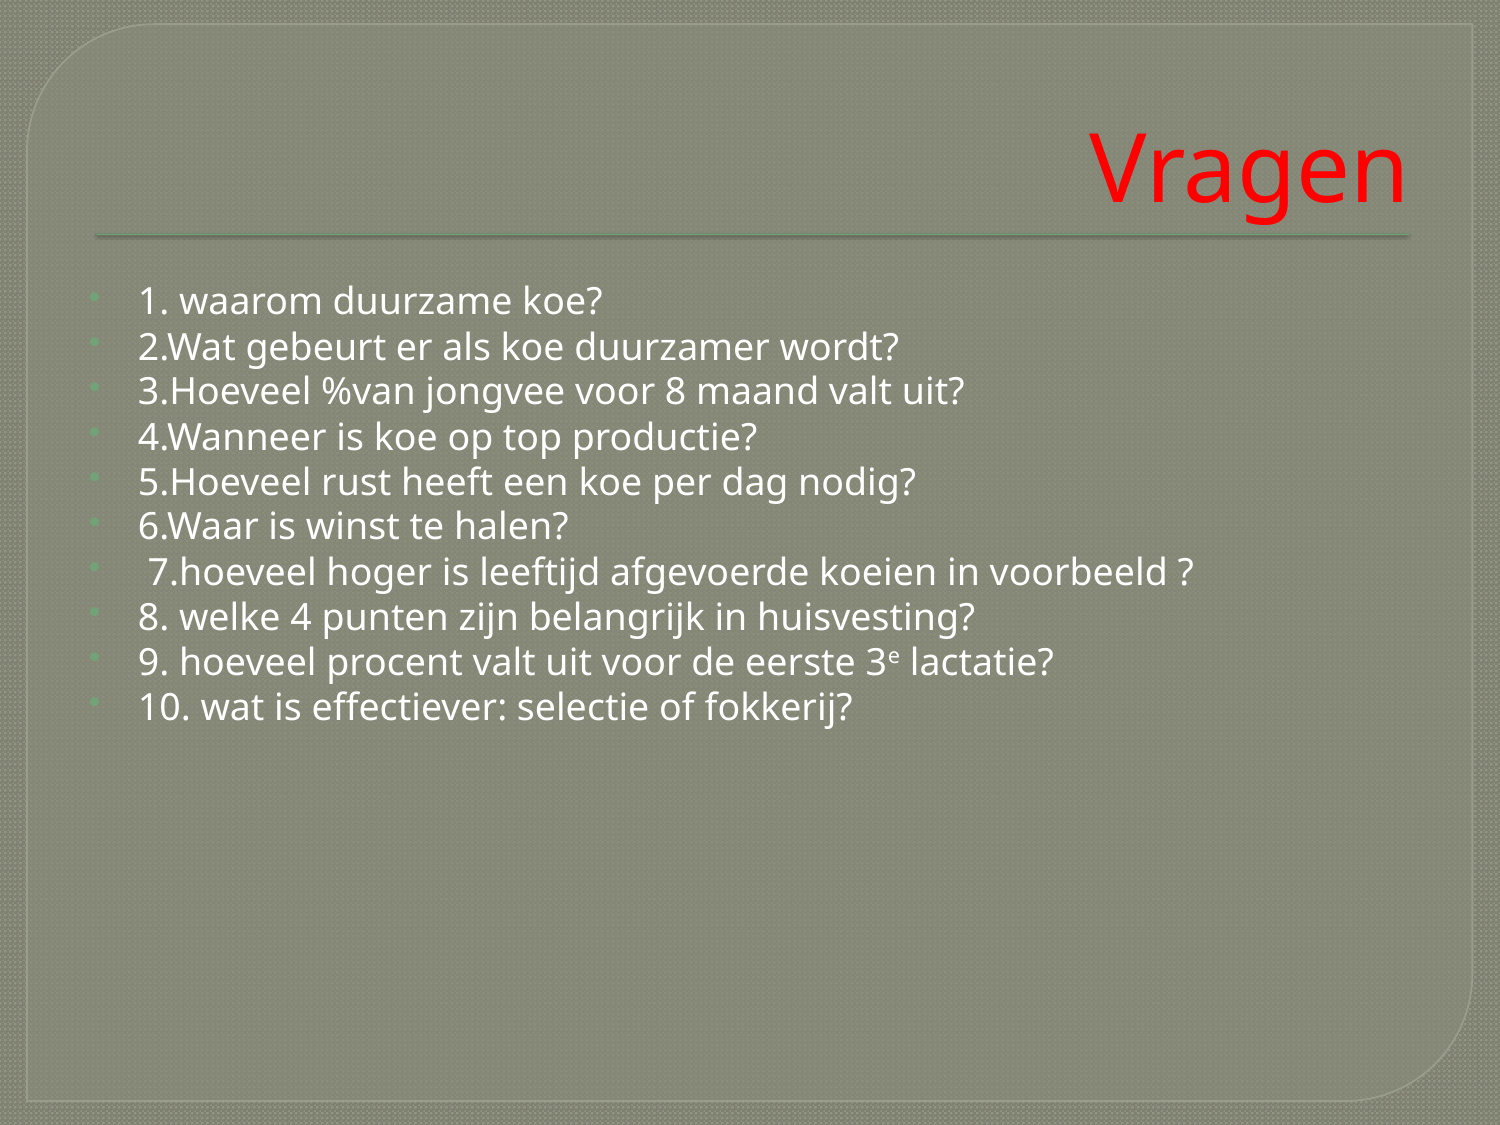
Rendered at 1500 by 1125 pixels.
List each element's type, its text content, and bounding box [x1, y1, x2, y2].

title Vragen [75, 41, 1425, 230]
list 1. waarom duurzame koe? 2.Wat gebeurt er als koe duurzamer wordt? 3.Hoeveel %van jongvee voor 8 maand valt uit? 4.Wanneer is koe op top productie? 5.Hoeveel rust heeft een koe per dag nodig? 6.Waar is winst te halen? 7.hoeveel hoger is leeftijd afgevoerde koeien in voorbeeld ? 8. welke 4 punten zijn belangrijk in huisvesting? 9. hoeveel procent valt uit voor de eerste 3e lactatie? 10. wat is effectiever: selectie of fokkerij? [74, 269, 1426, 1013]
